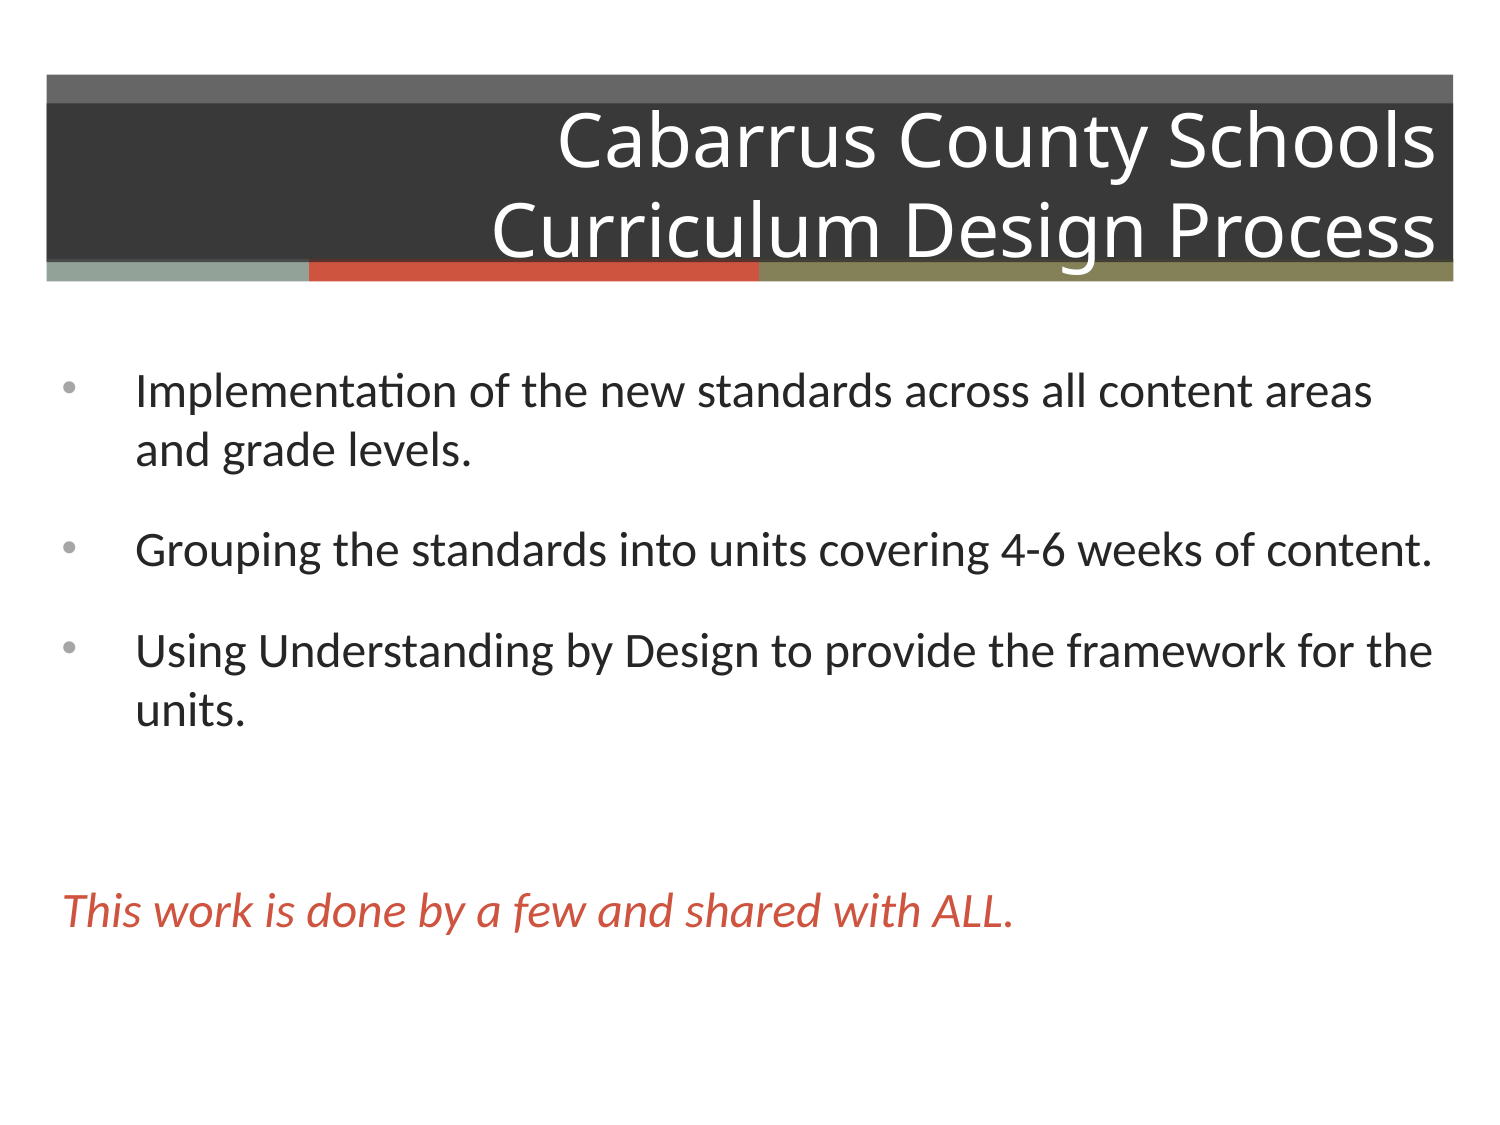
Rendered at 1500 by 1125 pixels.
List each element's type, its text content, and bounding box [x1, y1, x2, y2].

title Cabarrus County Schools Curriculum Design Process [46, 103, 1454, 263]
list Implementation of the new standards across all content areas and grade levels. Grouping the standards into units covering 4-6 weeks of content. Using Understanding by Design to provide the framework for the units. This work is done by a few and shared with ALL. [46, 350, 1454, 1005]
